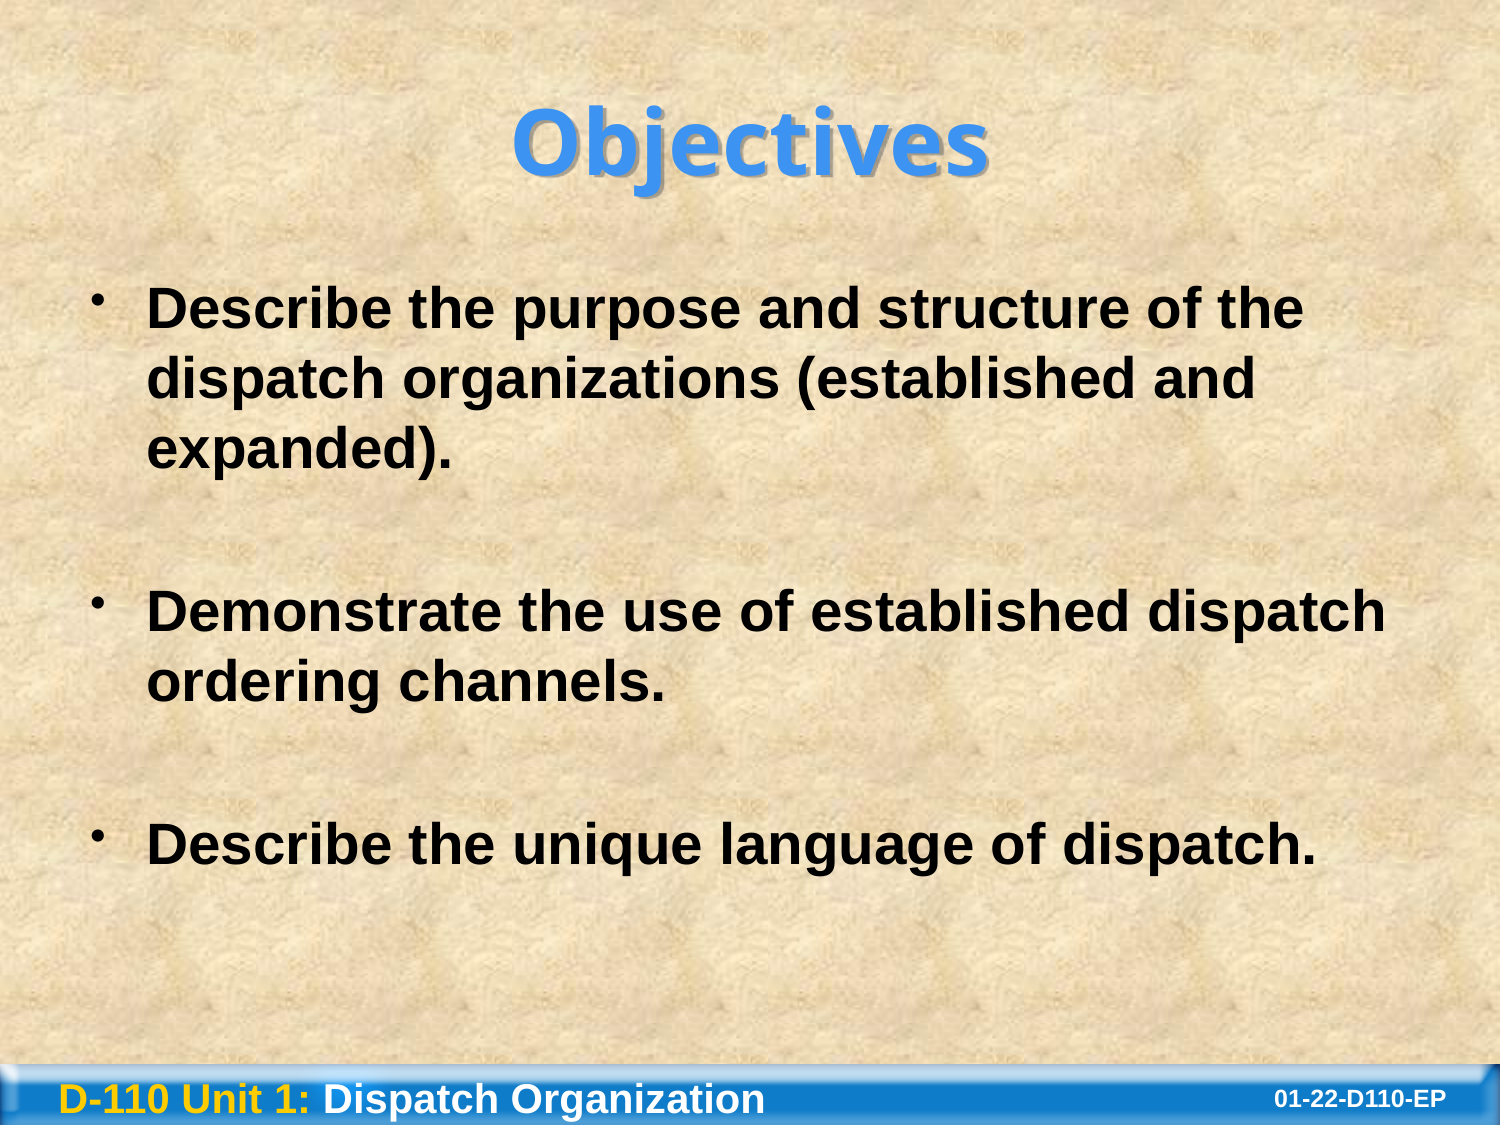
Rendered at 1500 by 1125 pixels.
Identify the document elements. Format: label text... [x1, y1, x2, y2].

text_box D-110 Unit 1: Dispatch Organization [43, 1064, 1039, 1125]
picture [0, 0, 1500, 1125]
title Objectives [75, 45, 1425, 233]
list Describe the purpose and structure of the dispatch organizations (established and expanded). Demonstrate the use of established dispatch ordering channels. Describe the unique language of dispatch. [75, 262, 1425, 1005]
